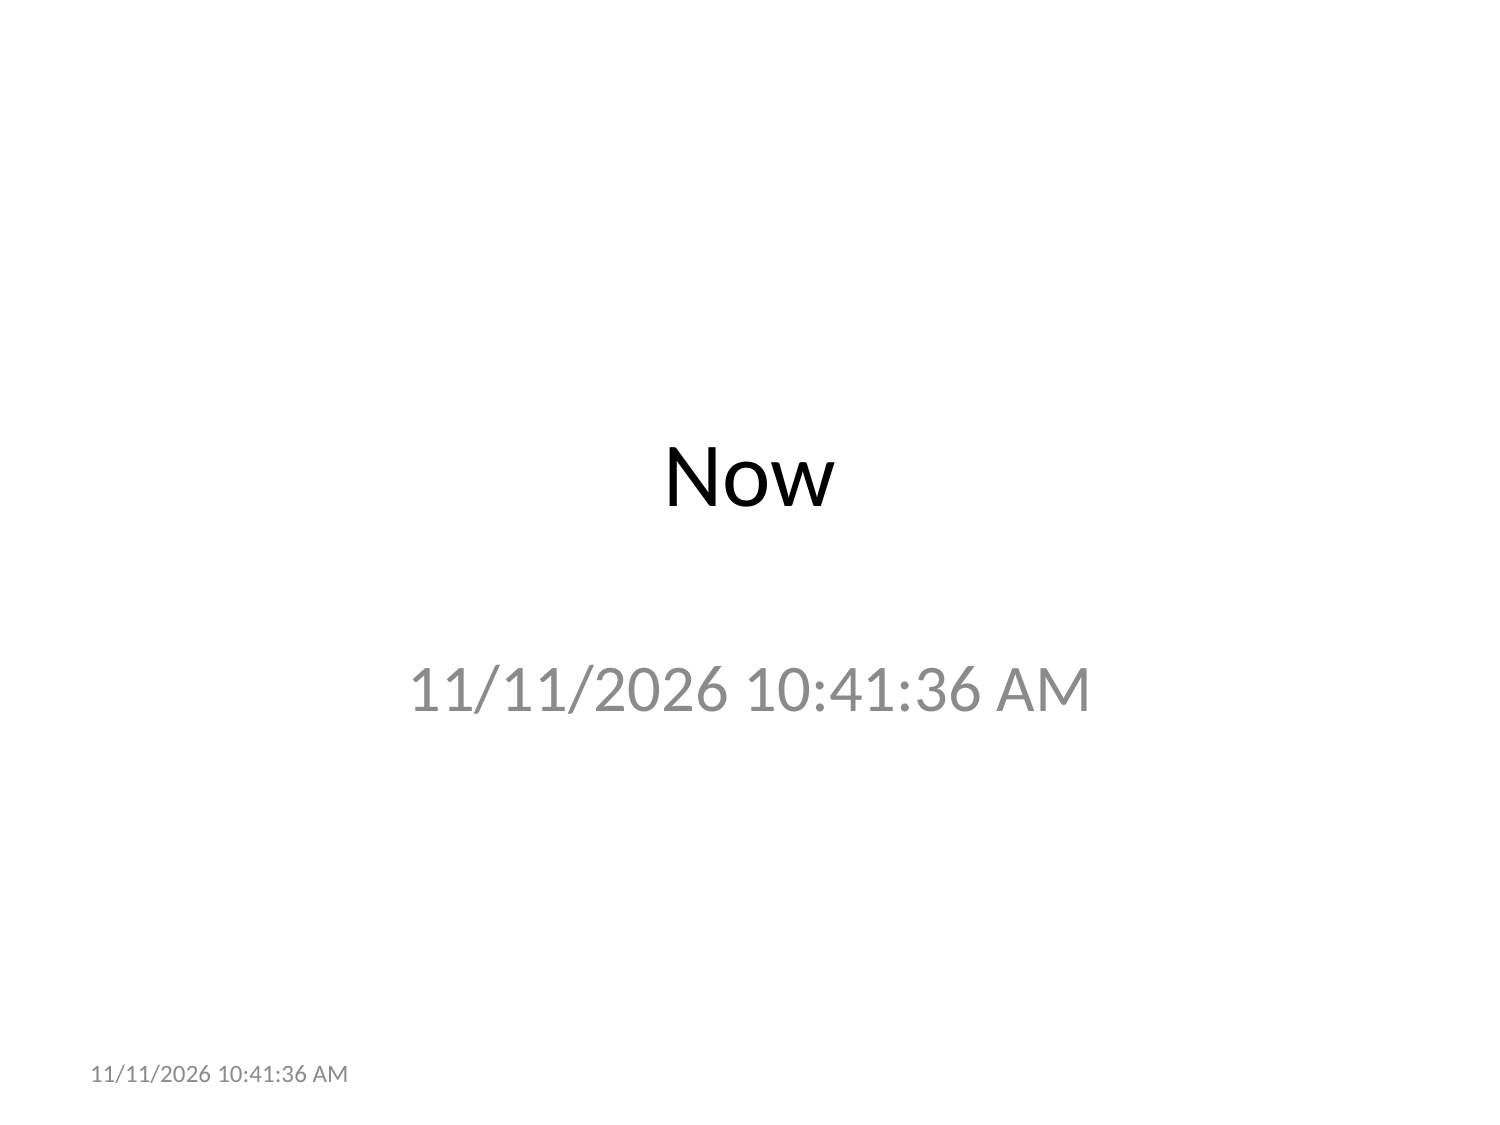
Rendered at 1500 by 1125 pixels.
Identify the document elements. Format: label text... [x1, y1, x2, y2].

title Now [112, 349, 1388, 591]
subtitle 2011-12-19 10:20:04 AM [225, 637, 1275, 925]
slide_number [75, 1042, 425, 1103]
